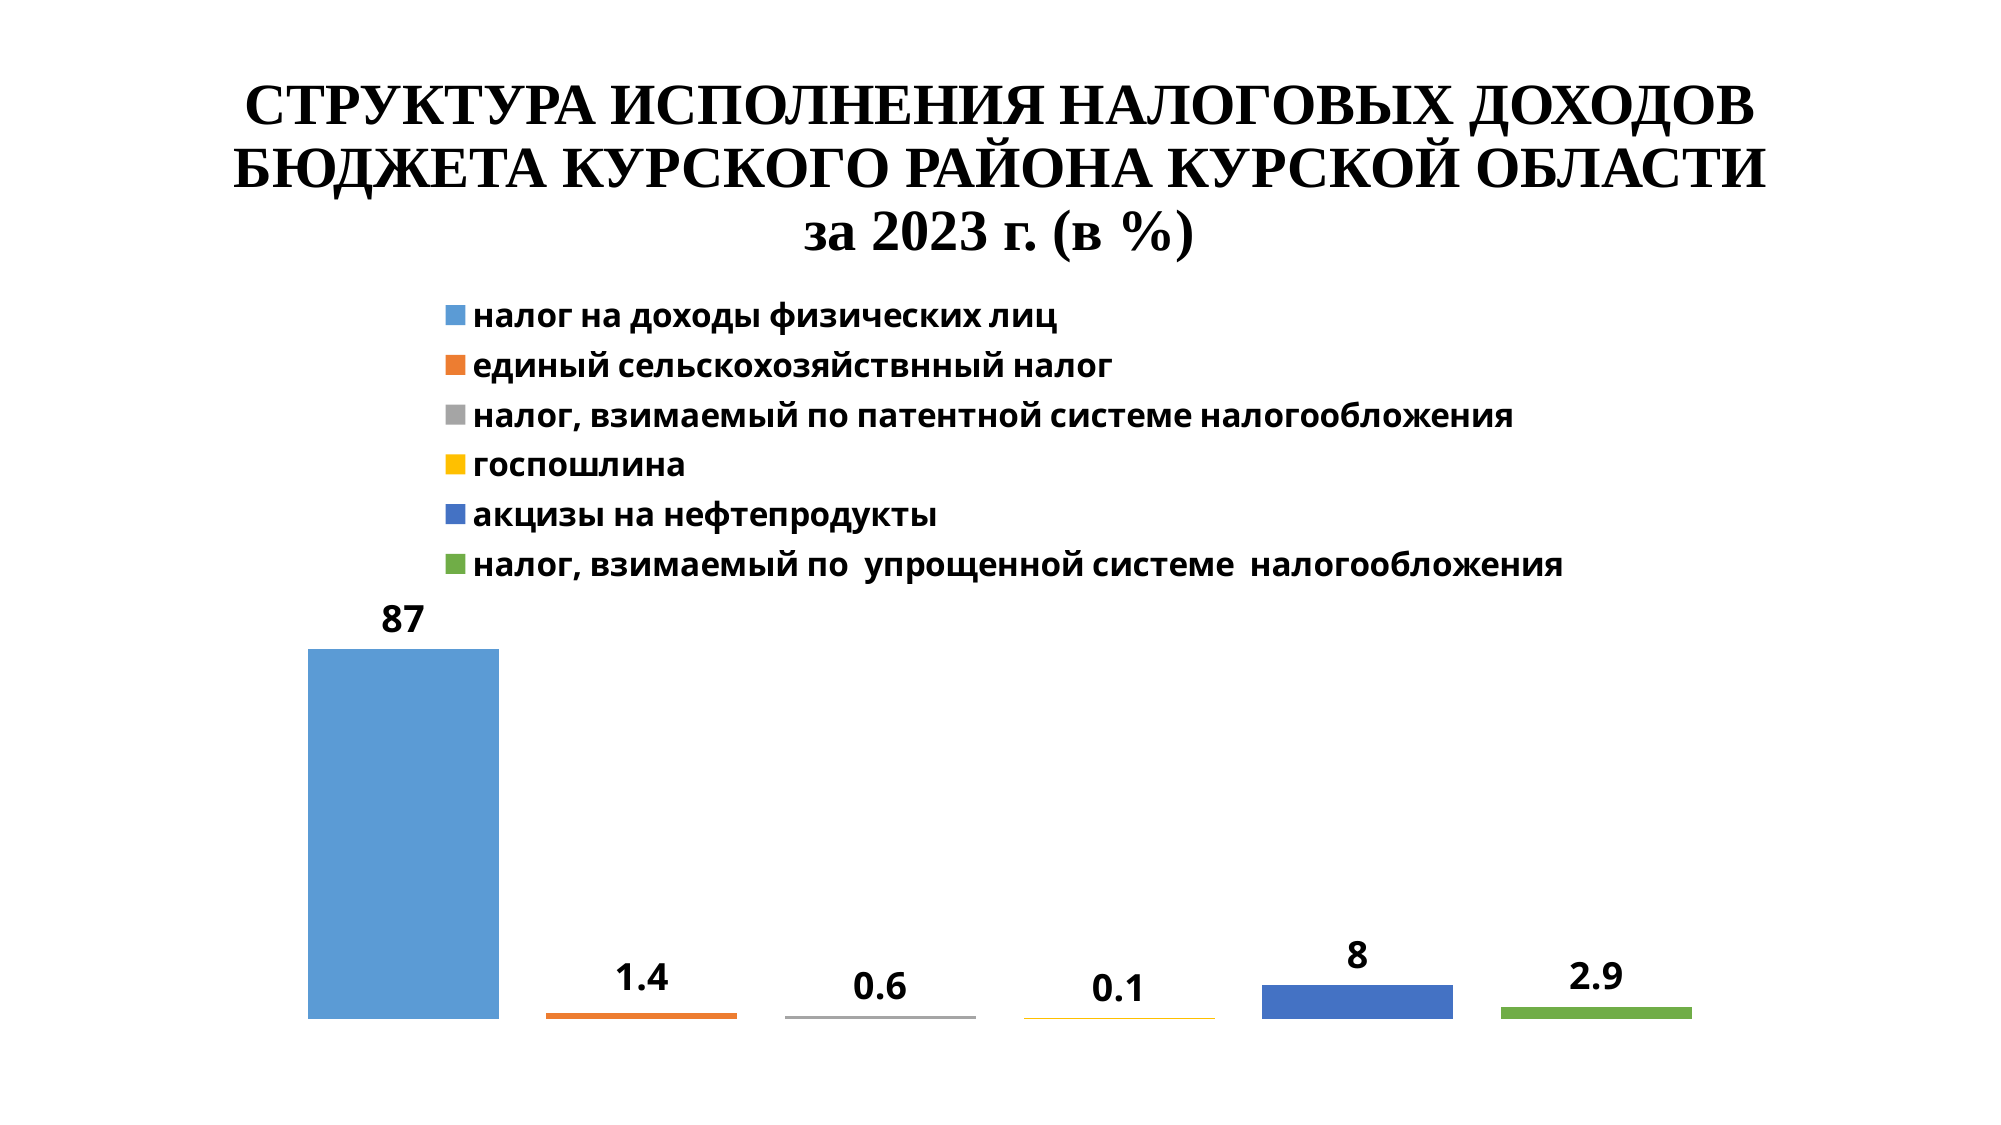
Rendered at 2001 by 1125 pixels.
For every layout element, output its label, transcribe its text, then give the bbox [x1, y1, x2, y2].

title СТРУКТУРА ИСПОЛНЕНИЯ НАЛОГОВЫХ ДОХОДОВ БЮДЖЕТА КУРСКОГО РАЙОНА КУРСКОЙ ОБЛАСТИ за 2023 г. (в %) [137, 59, 1863, 277]
chart [137, 277, 1863, 1058]
